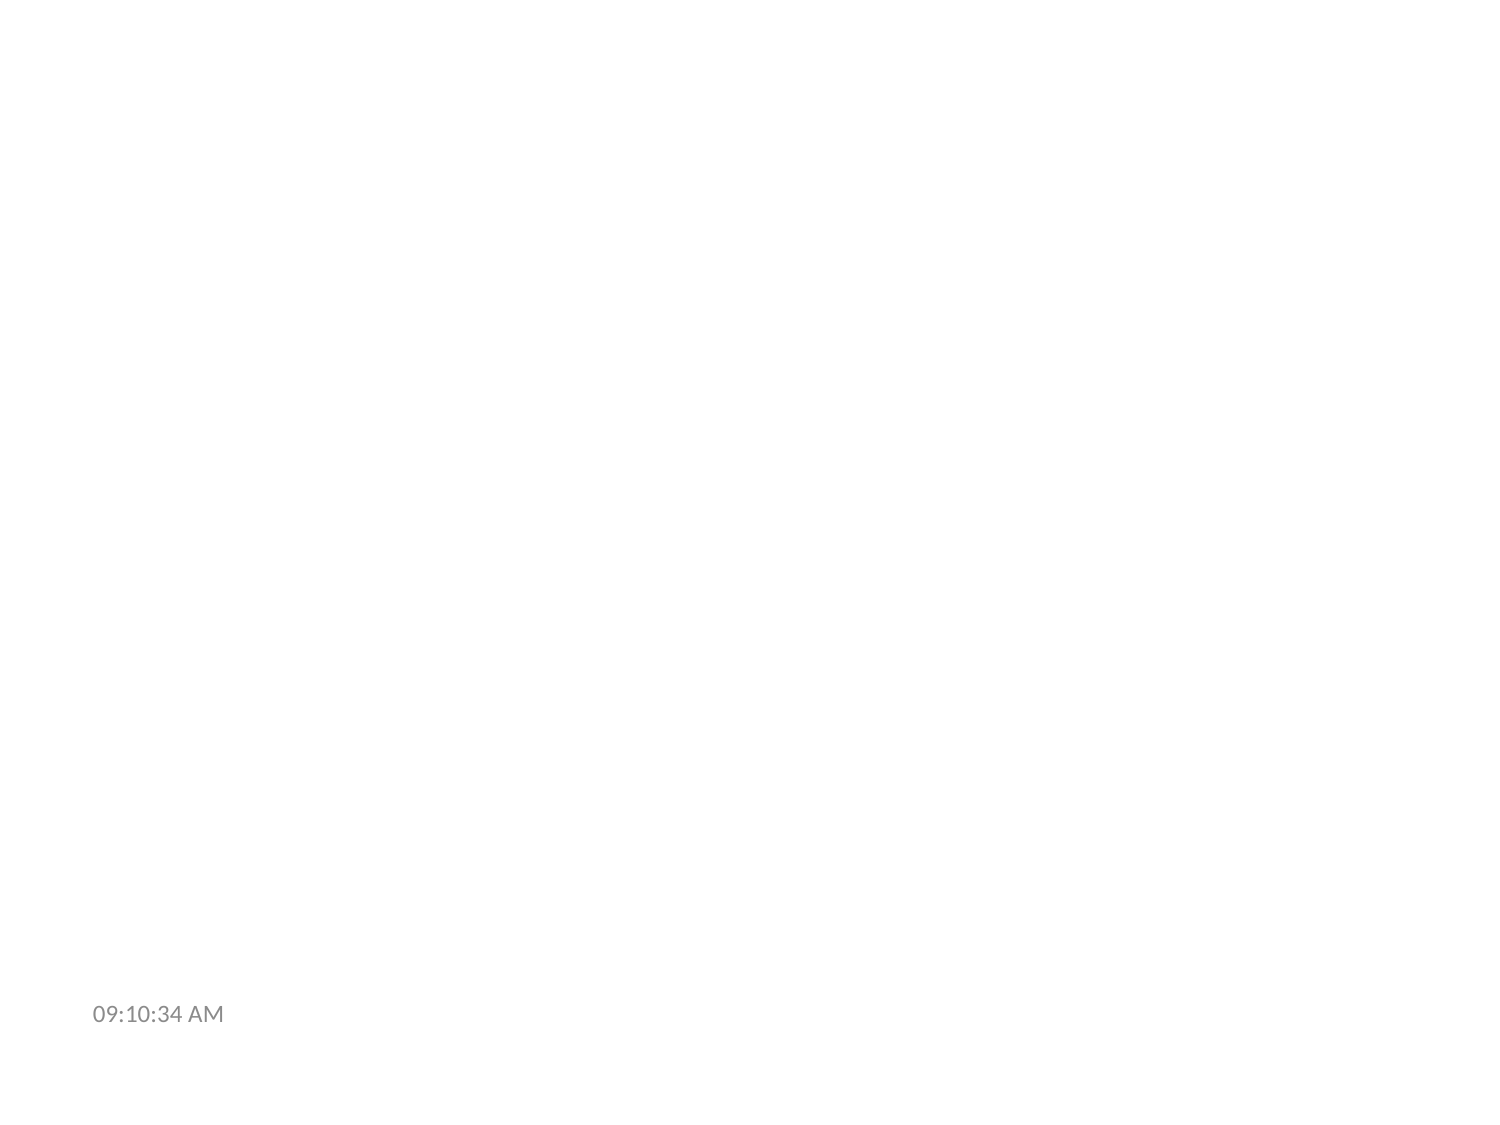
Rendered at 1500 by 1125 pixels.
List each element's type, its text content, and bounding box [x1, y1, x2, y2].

text_box 3:35:09 PM [77, 982, 428, 1043]
